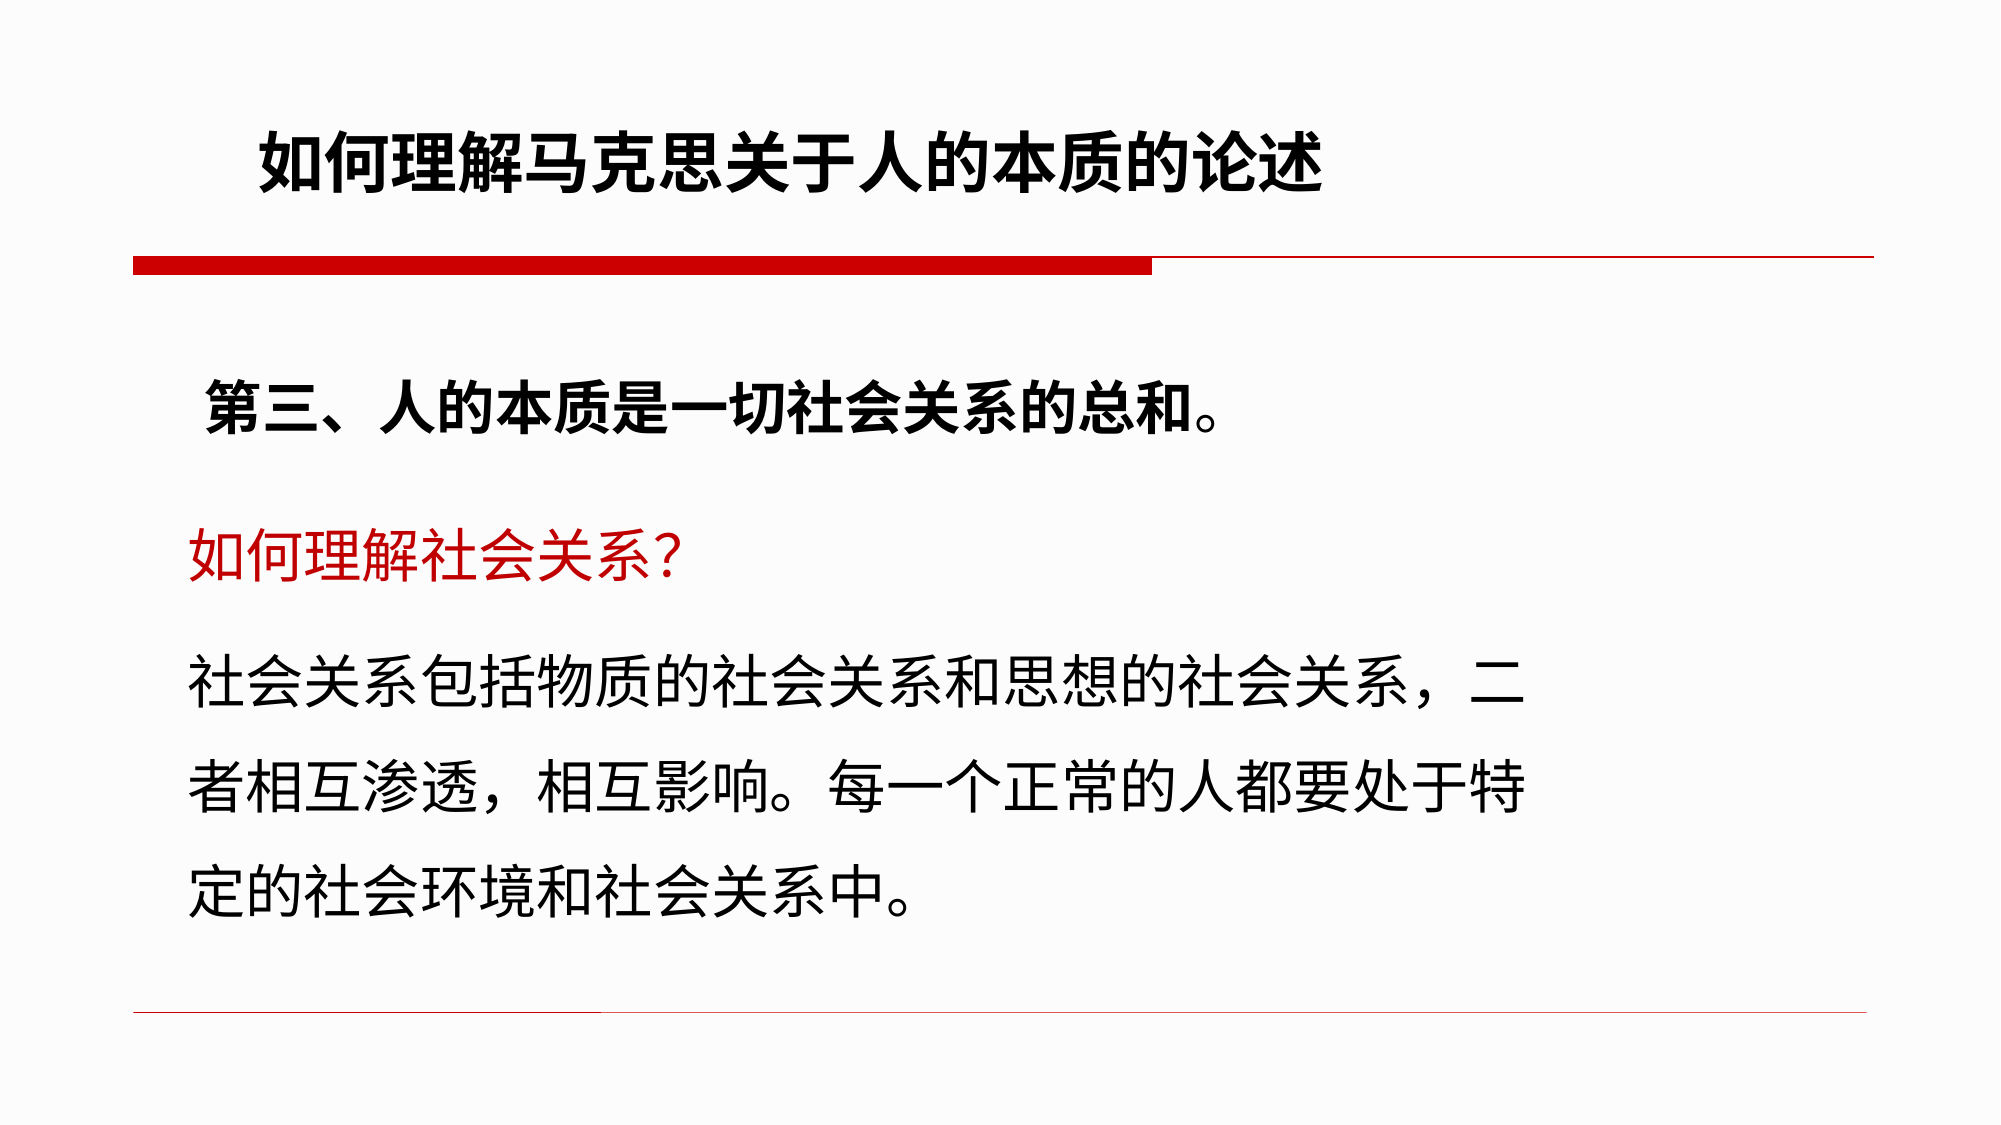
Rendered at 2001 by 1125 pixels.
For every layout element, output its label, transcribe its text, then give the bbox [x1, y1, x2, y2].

text_box 如何理解社会关系？ 社会关系包括物质的社会关系和思想的社会关系，二者相互渗透，相互影响。每一个正常的人都要处于特定的社会环境和社会关系中。 [172, 477, 1574, 1115]
text_box 第三、人的本质是一切社会关系的总和。 [189, 329, 1591, 431]
text_box 如何理解马克思关于人的本质的论述 [116, 104, 1467, 218]
